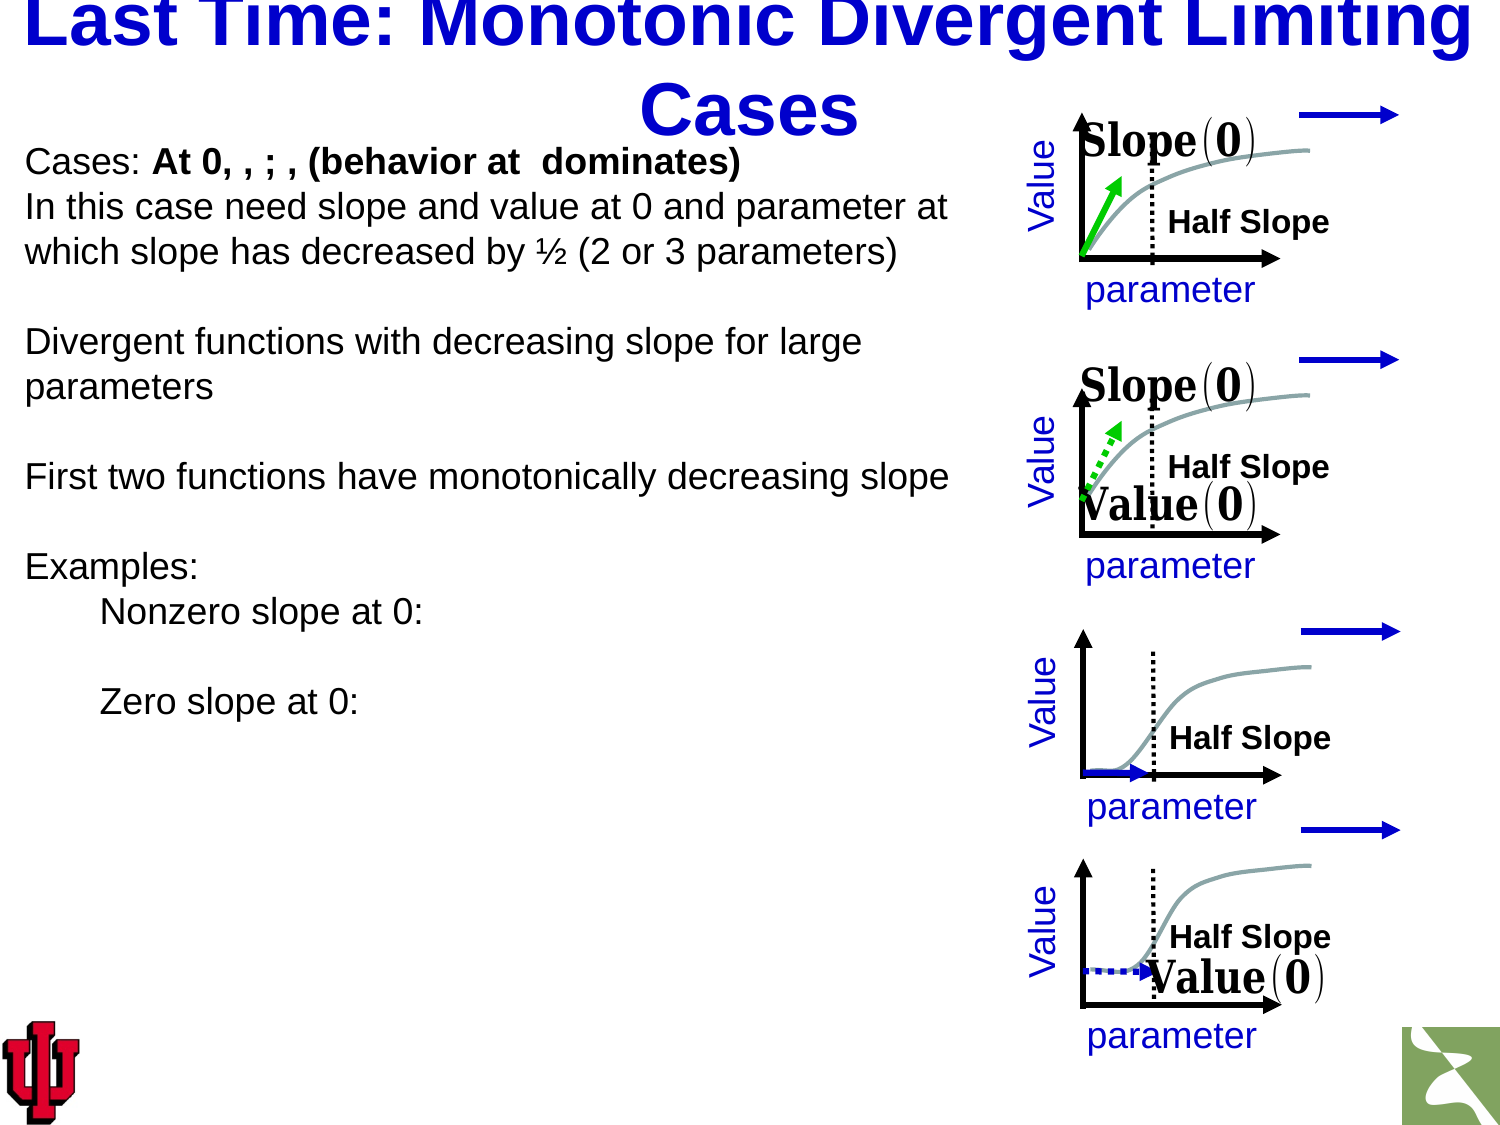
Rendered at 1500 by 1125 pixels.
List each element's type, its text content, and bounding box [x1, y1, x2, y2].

title Last Time: Monotonic Divergent Limiting Cases [0, 0, 1500, 130]
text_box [1009, 842, 1401, 1065]
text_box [1008, 112, 1400, 319]
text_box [1009, 628, 1401, 836]
picture [0, 1020, 80, 1125]
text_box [1008, 357, 1400, 595]
picture [1402, 1027, 1500, 1125]
